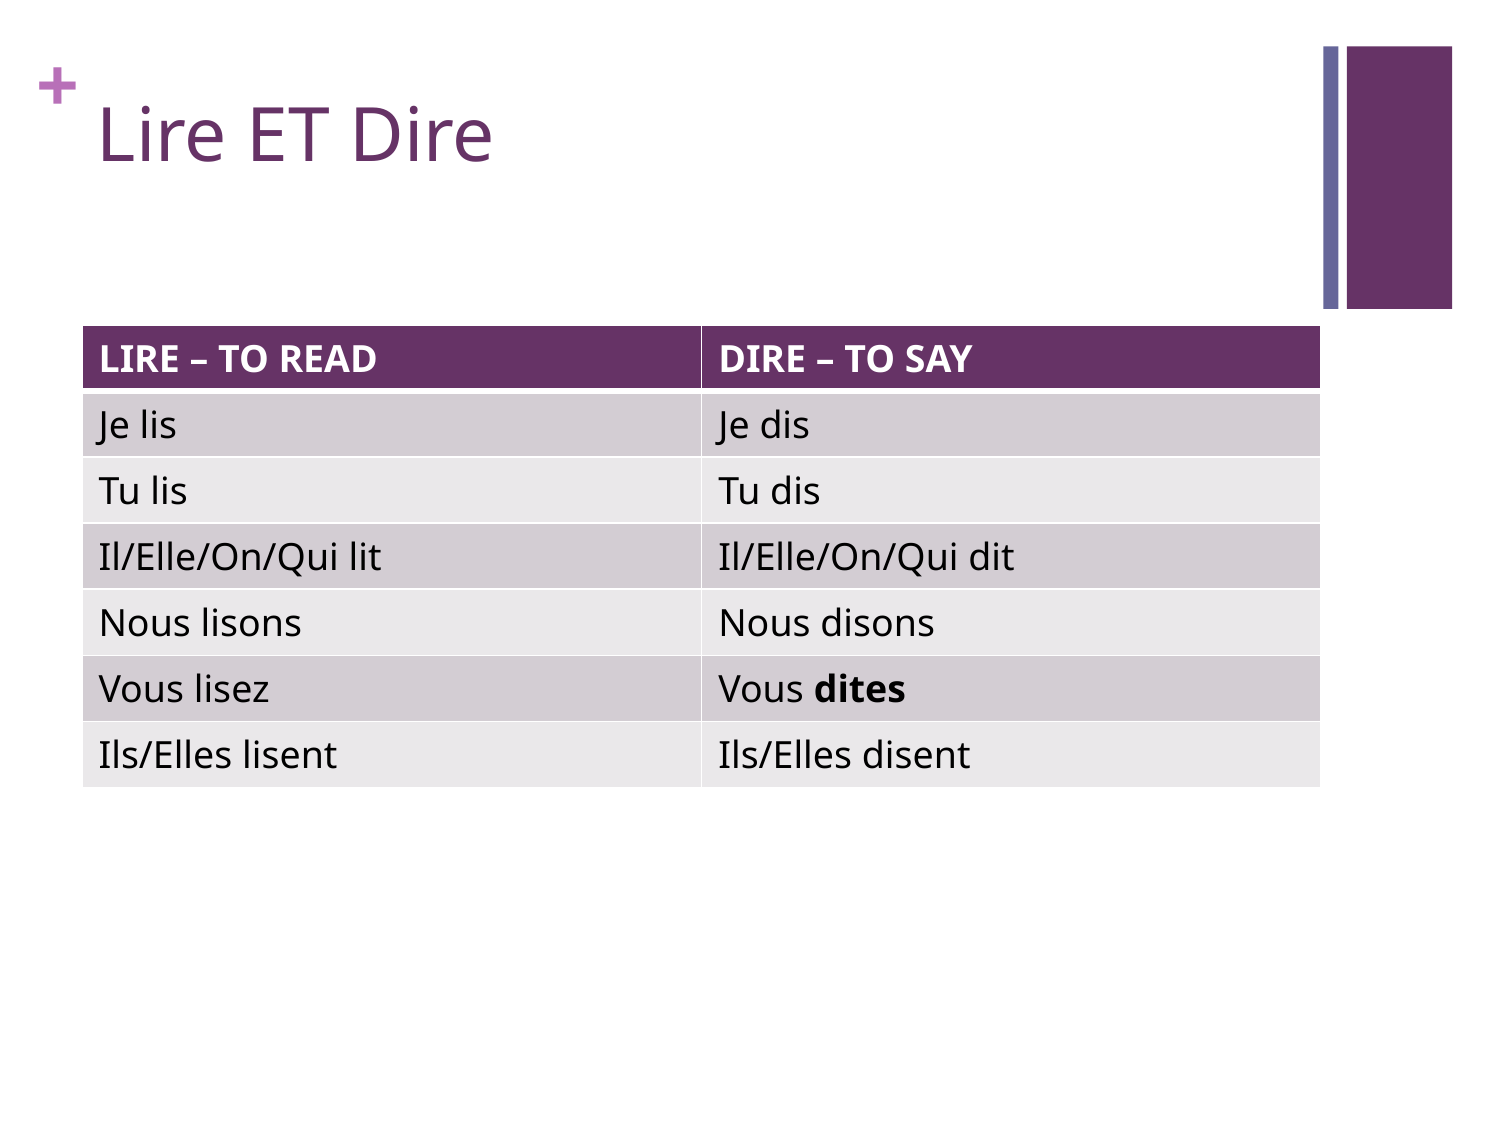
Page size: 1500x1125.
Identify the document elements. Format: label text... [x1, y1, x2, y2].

table_cell Il/Elle/On/Qui dit [702, 524, 1320, 588]
table_cell Nous disons [702, 590, 1320, 655]
table_cell Je lis [83, 394, 701, 456]
table_cell Tu dis [702, 458, 1320, 522]
table_cell Il/Elle/On/Qui lit [83, 524, 701, 588]
table_cell Nous lisons [83, 590, 701, 655]
table_cell Vous lisez [83, 656, 701, 721]
title Lire ET Dire [81, 79, 1322, 263]
table_header LIRE – TO READ [83, 326, 701, 388]
table_cell Ils/Elles disent [702, 722, 1320, 787]
table_header DIRE – TO SAY [702, 326, 1320, 388]
table_cell Tu lis [83, 458, 701, 522]
table_cell Vous dites [702, 656, 1320, 721]
table_cell Je dis [702, 394, 1320, 456]
table_cell Ils/Elles lisent [83, 722, 701, 787]
